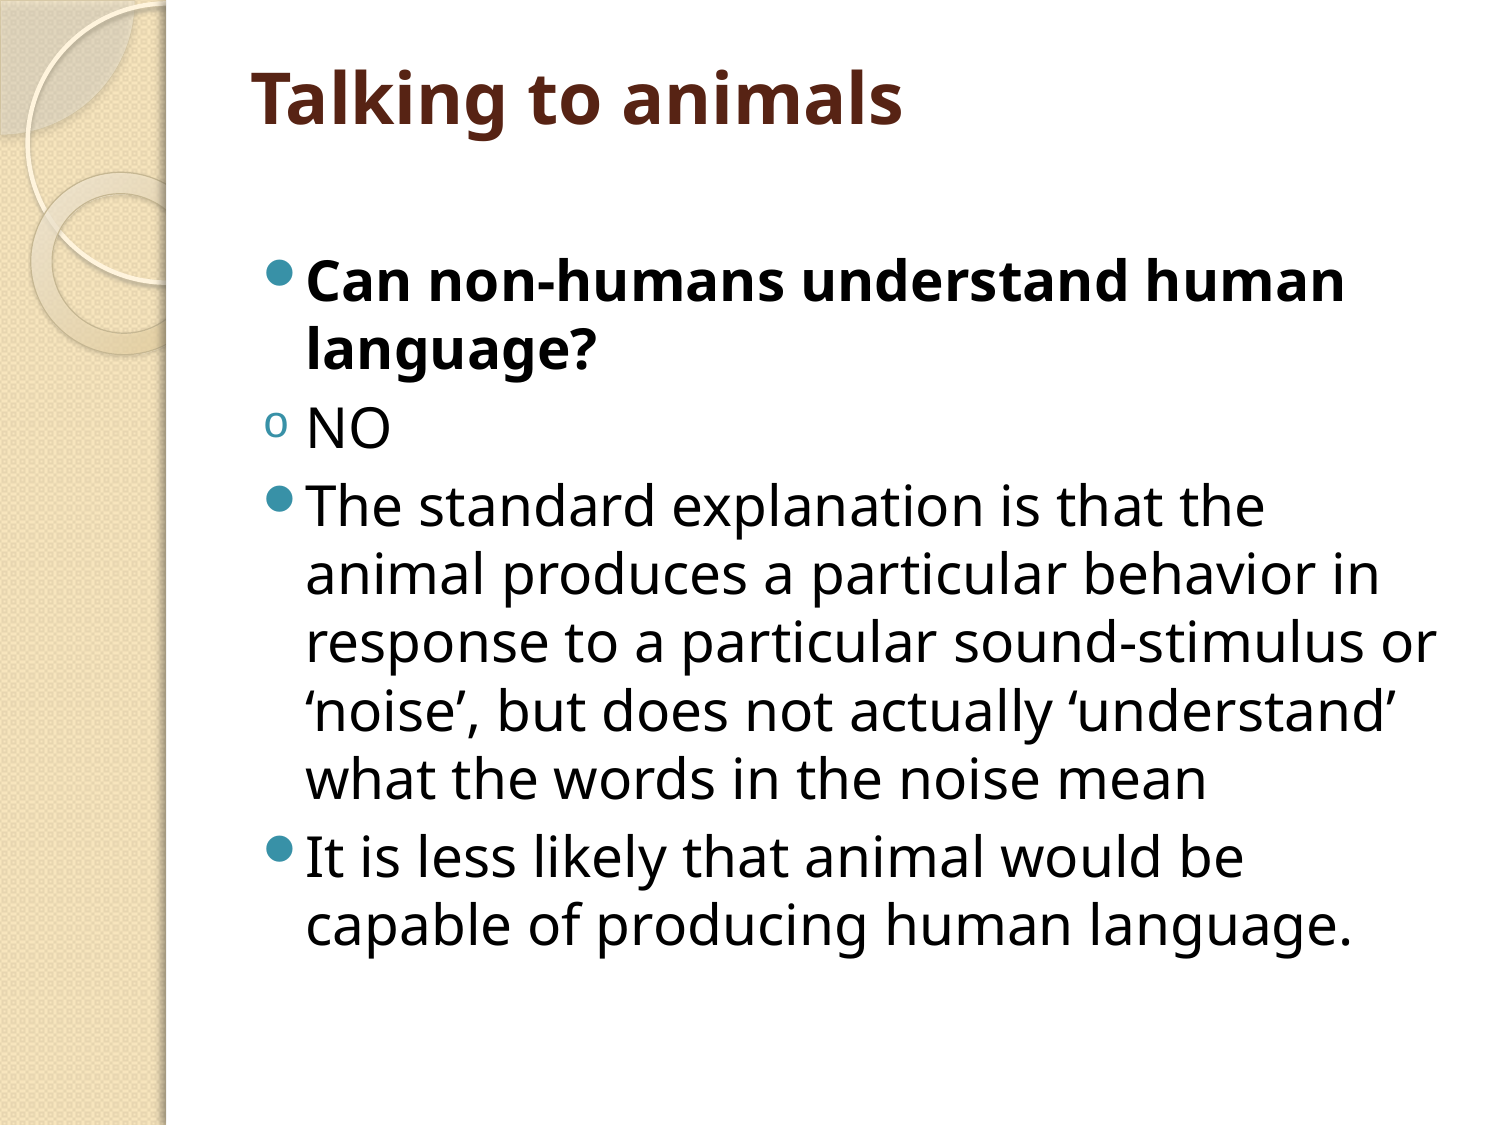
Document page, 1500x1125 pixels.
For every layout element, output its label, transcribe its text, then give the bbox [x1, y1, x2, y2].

list Can non-humans understand human language? NO The standard explanation is that the animal produces a particular behavior in response to a particular sound-stimulus or ‘noise’, but does not actually ‘understand’ what the words in the noise mean It is less likely that animal would be capable of producing human language. [235, 237, 1466, 1025]
title Talking to animals [235, 45, 1466, 233]
